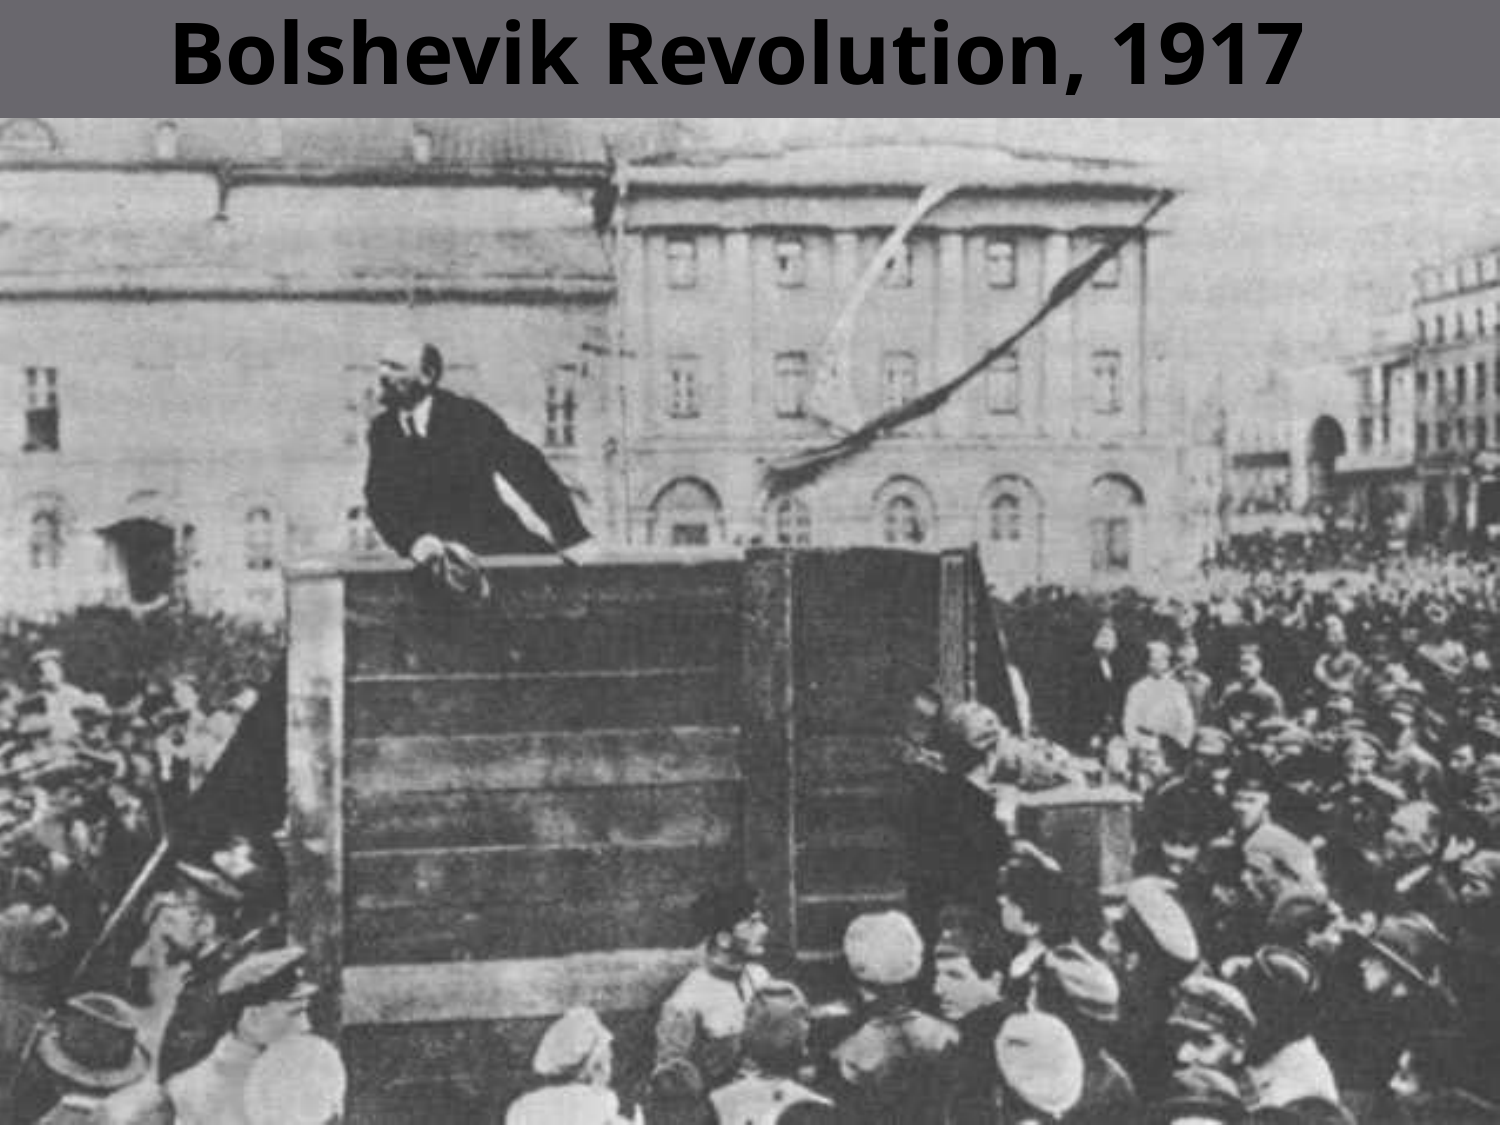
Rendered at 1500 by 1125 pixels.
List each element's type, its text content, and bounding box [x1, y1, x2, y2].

title Bolshevik Revolution, 1917 [62, 0, 1413, 118]
picture [0, 118, 1500, 1125]
